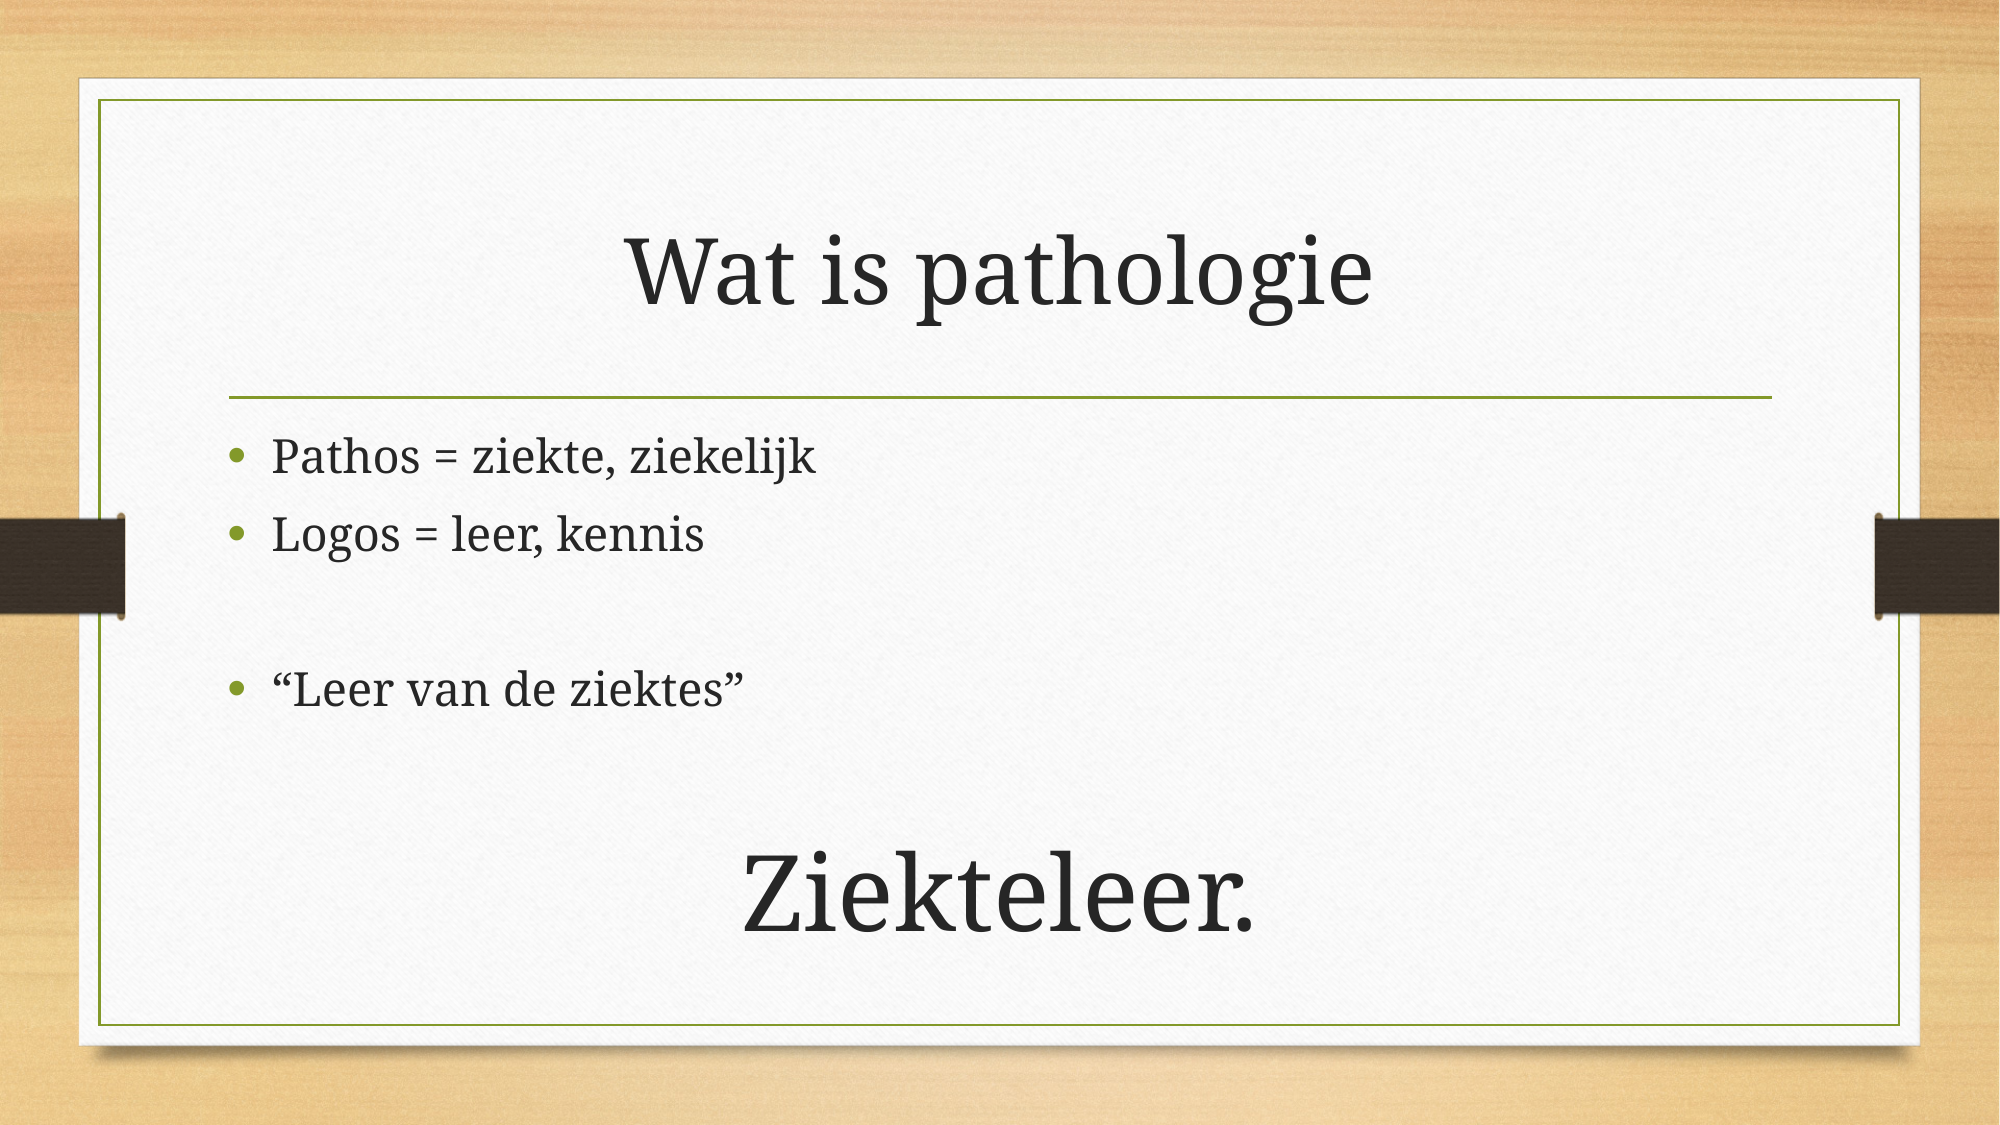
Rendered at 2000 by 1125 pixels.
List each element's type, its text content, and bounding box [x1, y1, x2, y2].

title Wat is pathologie [212, 161, 1787, 375]
picture [0, 0, 2000, 1125]
list Pathos = ziekte, ziekelijk Logos = leer, kennis “Leer van de ziektes” Ziekteleer. [212, 419, 1787, 964]
